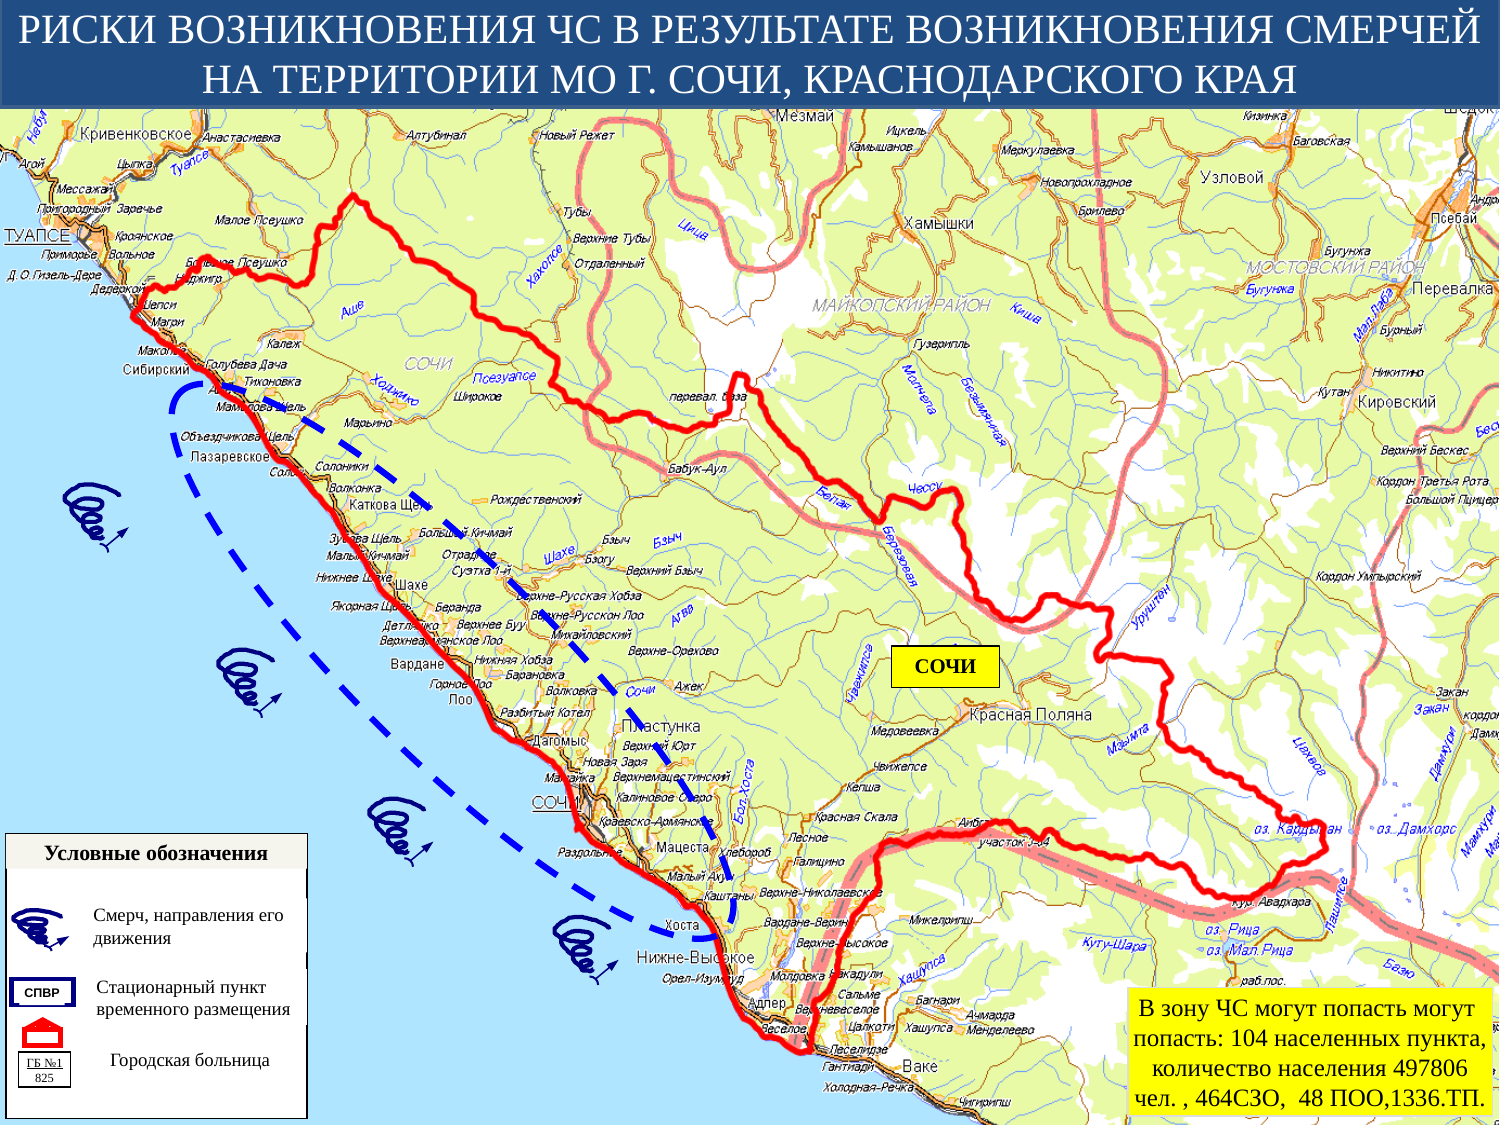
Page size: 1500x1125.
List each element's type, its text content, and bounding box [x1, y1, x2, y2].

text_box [64, 484, 129, 553]
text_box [24, 1019, 61, 1046]
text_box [5, 833, 308, 1119]
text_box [369, 798, 433, 867]
text_box РИСКИ ВОЗНИКНОВЕНИЯ ЧС В РЕЗУЛЬТАТЕ ВОЗНИКНОВЕНИЯ СМЕРЧЕЙ НА ТЕРРИТОРИИ МО Г. СОЧИ, КРАСНОДАРСКОГО КРАЯ [0, 0, 1500, 103]
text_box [13, 909, 69, 952]
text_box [218, 649, 282, 719]
picture [0, 103, 1499, 1125]
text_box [554, 916, 618, 986]
